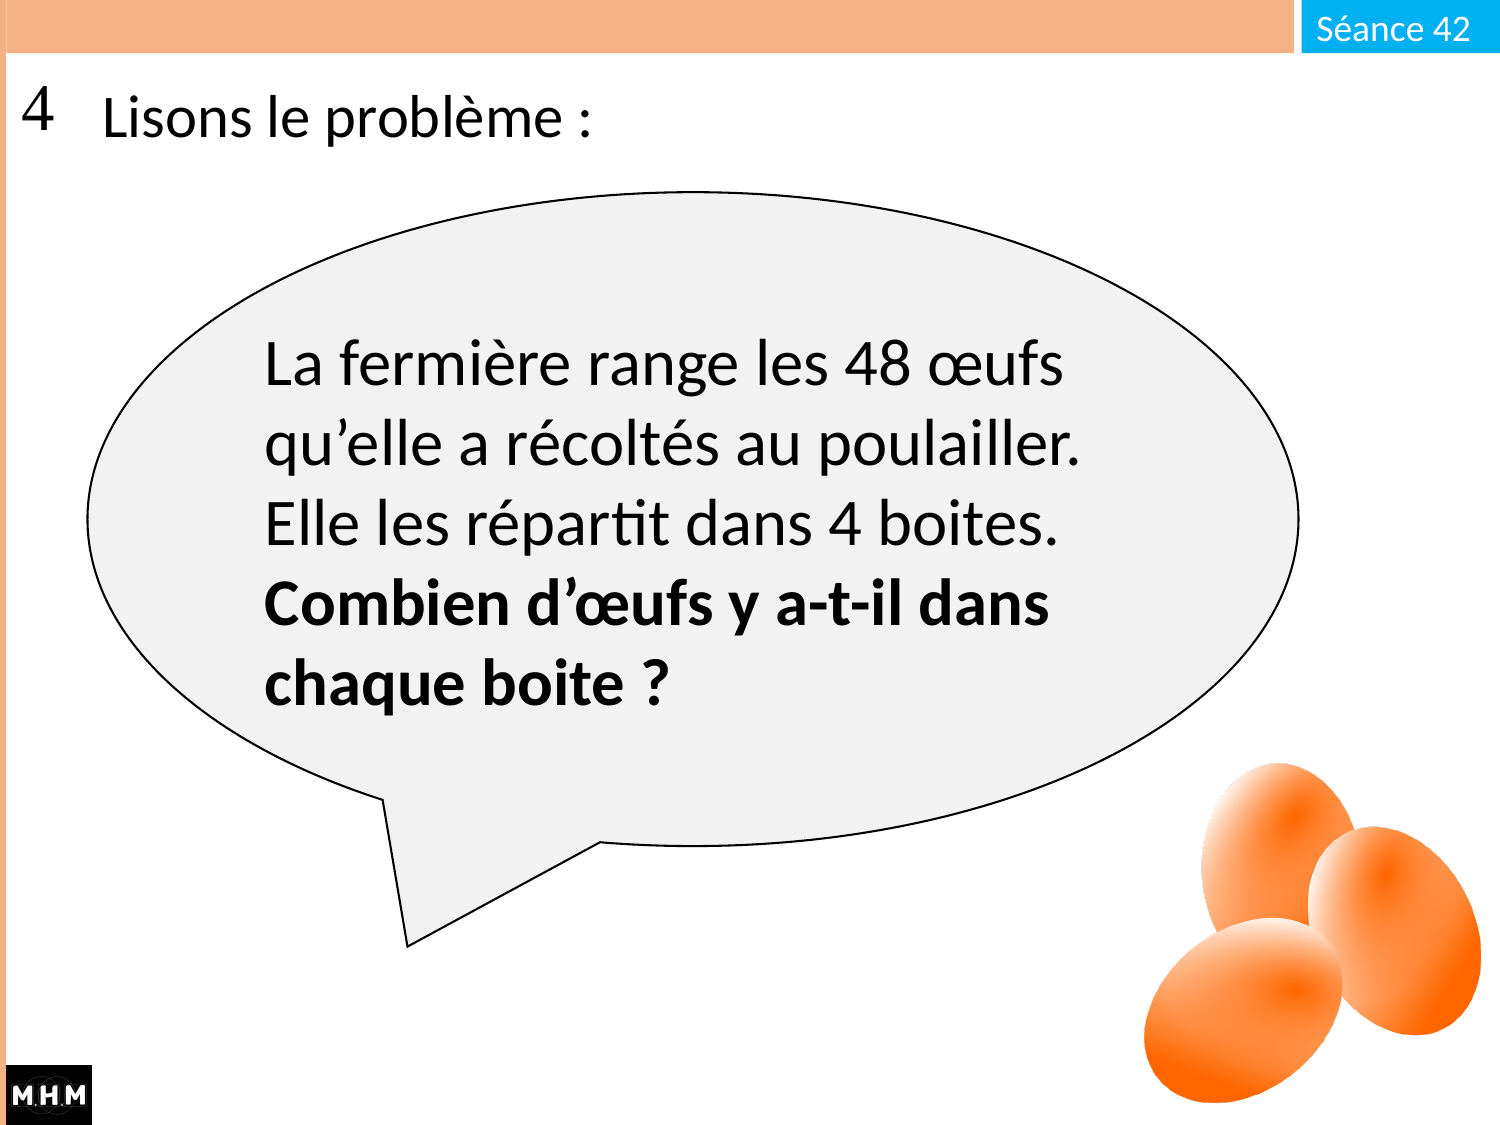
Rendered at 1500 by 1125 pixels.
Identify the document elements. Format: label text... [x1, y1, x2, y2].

picture [1143, 763, 1481, 1103]
text_box La fermière range les 48 œufs qu’elle a récoltés au poulailler. Elle les répartit dans 4 boites. Combien d’œufs y a-t-il dans chaque boite ? [86, 191, 1300, 949]
picture [6, 1065, 92, 1125]
title Lisons le problème : [87, 32, 1382, 158]
